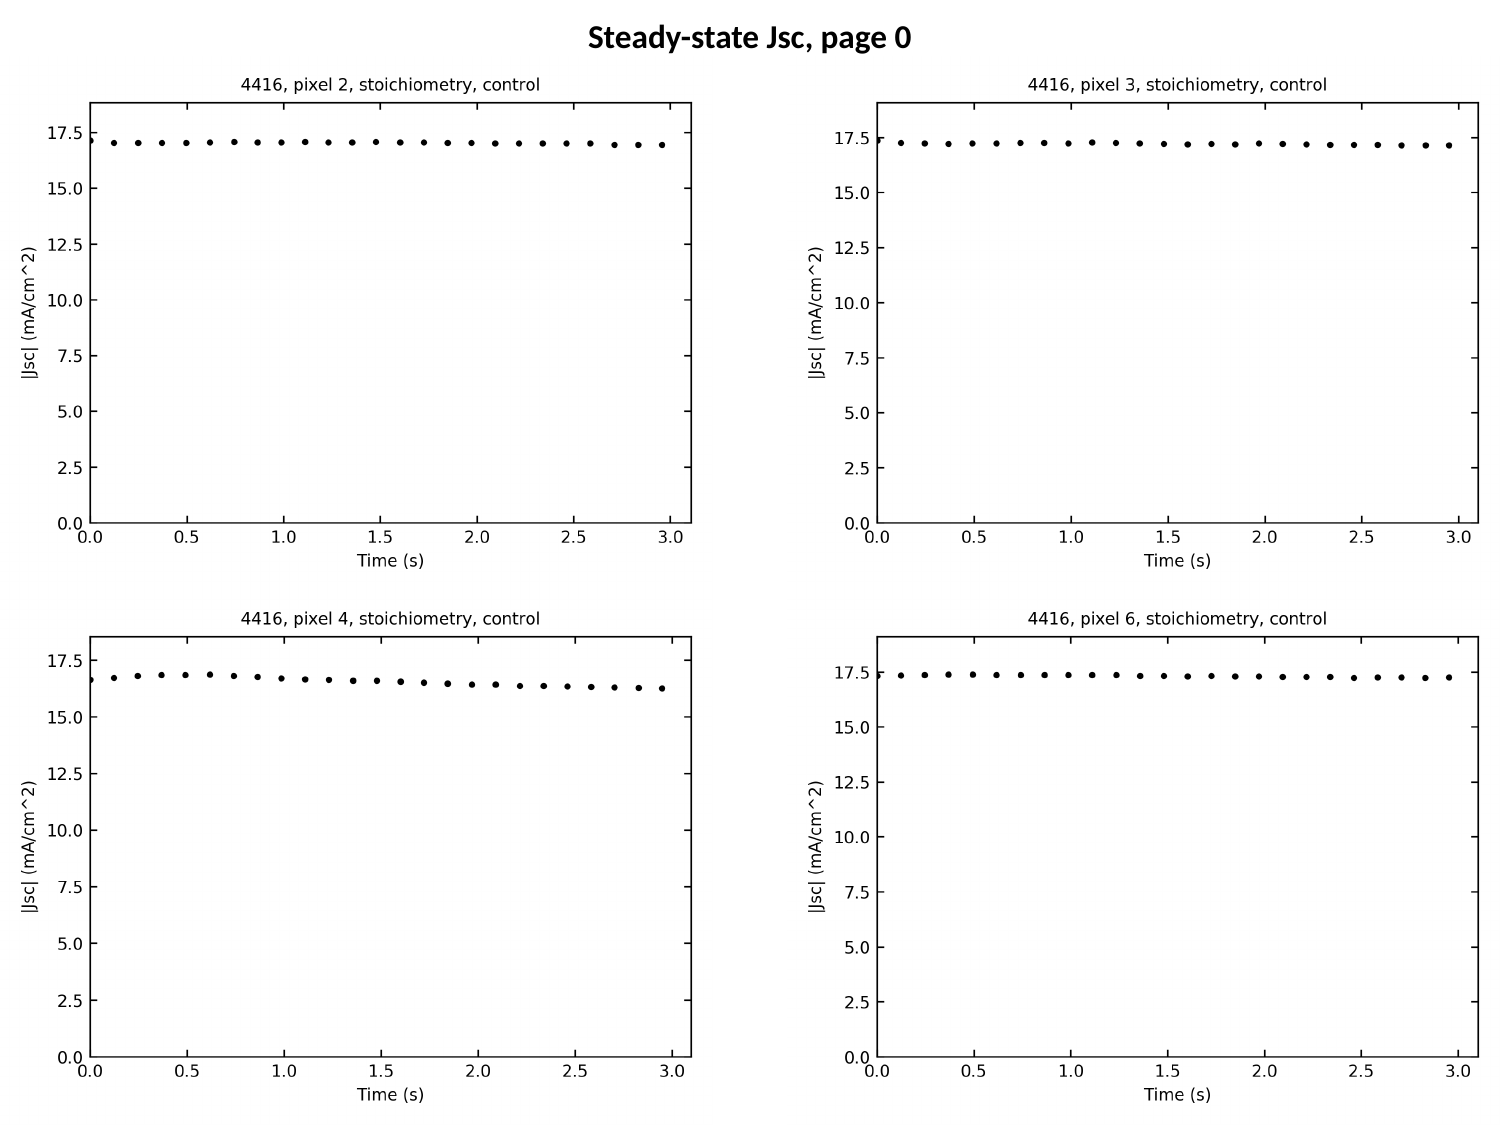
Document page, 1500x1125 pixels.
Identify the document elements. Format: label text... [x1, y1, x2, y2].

title Steady-state Jsc, page 0 [0, 0, 1500, 75]
picture [787, 56, 1500, 1125]
picture [0, 56, 713, 1125]
